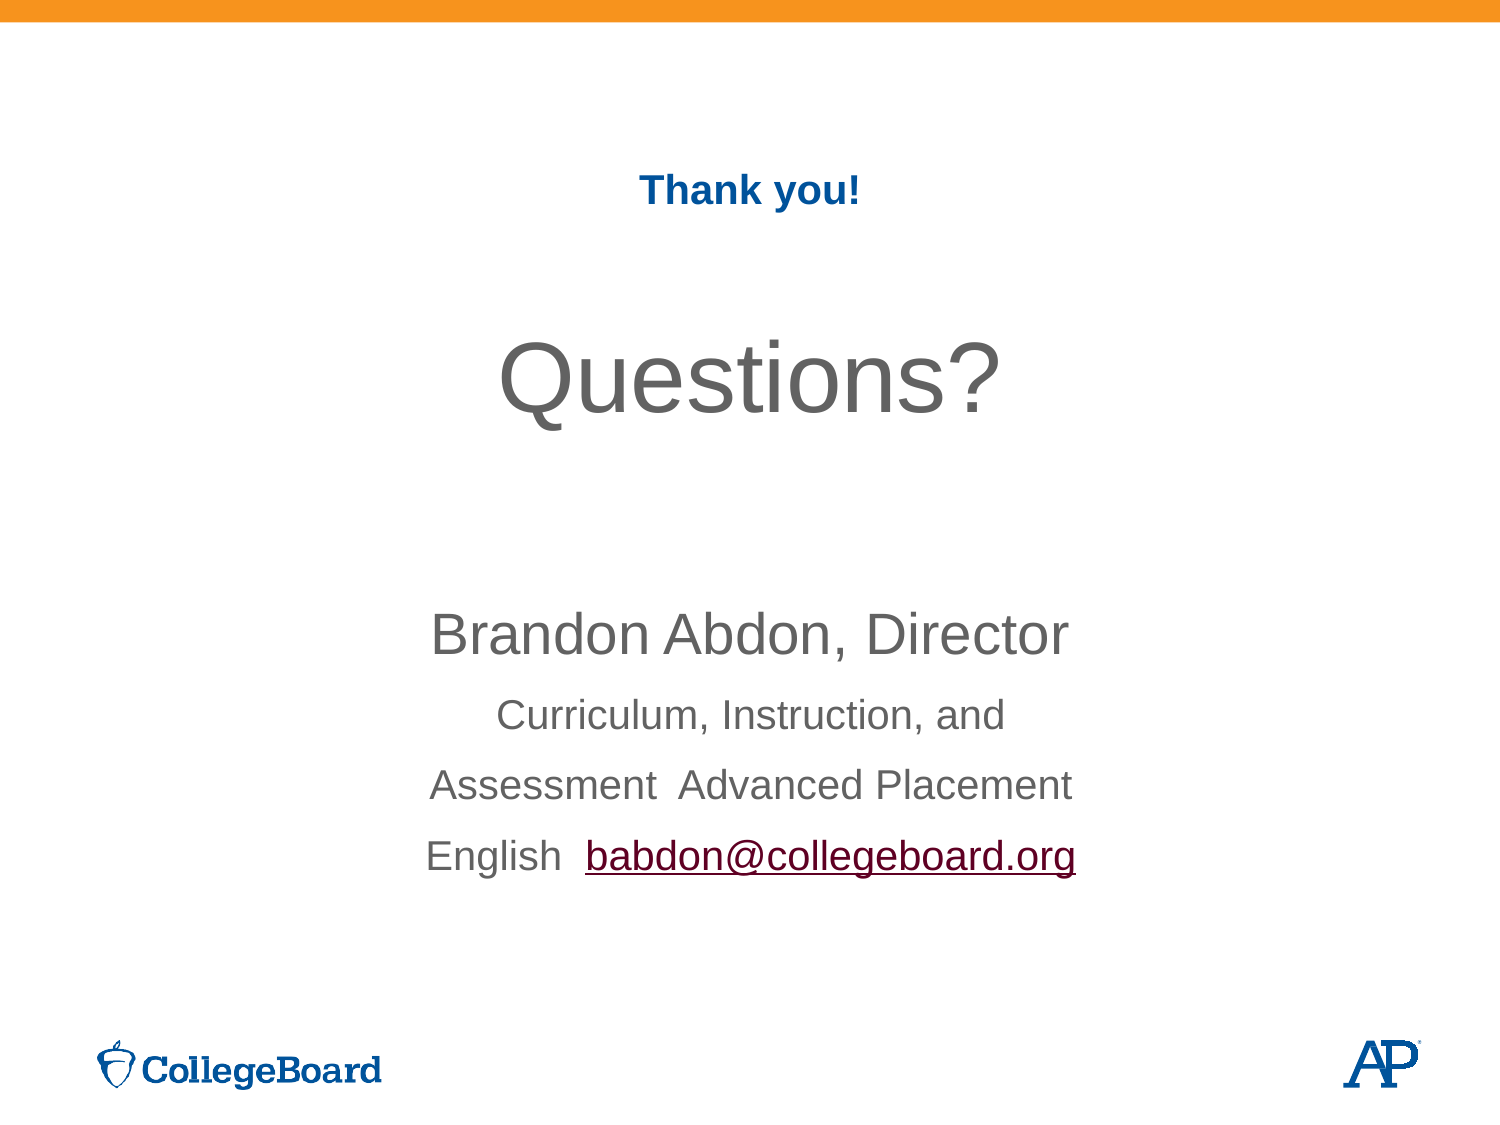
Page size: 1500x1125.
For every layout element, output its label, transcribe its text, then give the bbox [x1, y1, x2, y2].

text_box Brandon Abdon, Director Curriculum, Instruction, and Assessment Advanced Placement English babdon@collegeboard.org [375, 596, 1126, 879]
text_box Thank you! [637, 162, 864, 213]
text_box [1343, 1040, 1398, 1088]
title Questions? [495, 312, 1005, 501]
text_box [97, 1040, 382, 1090]
